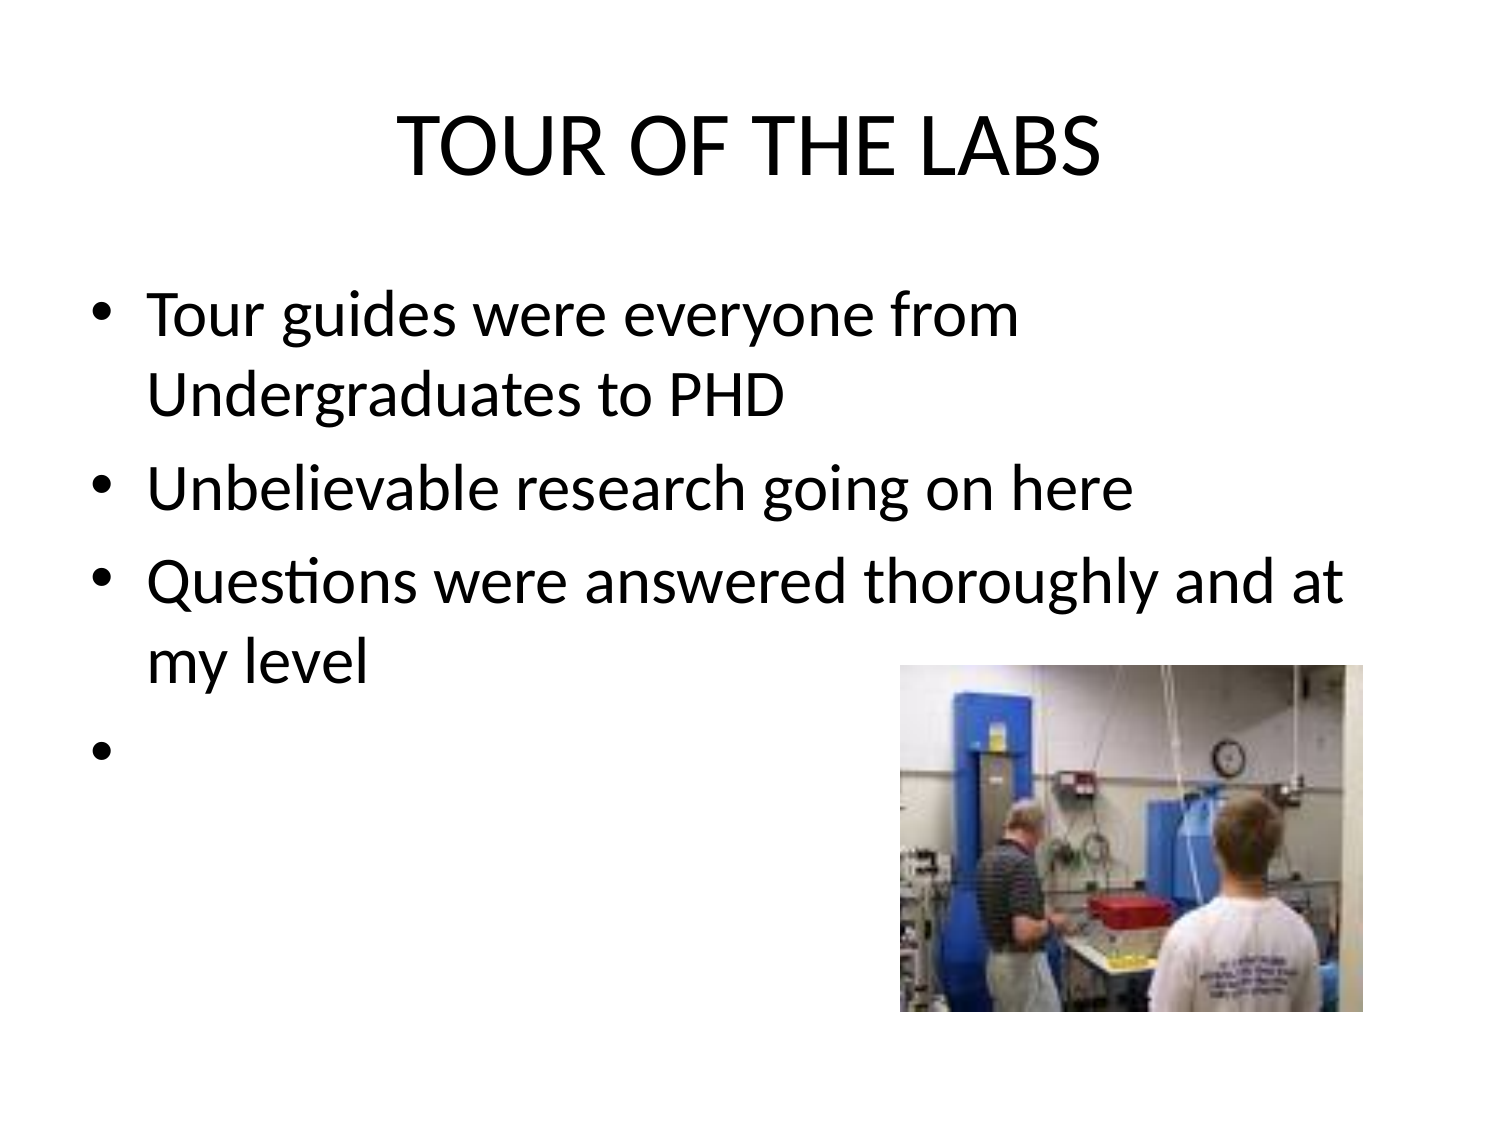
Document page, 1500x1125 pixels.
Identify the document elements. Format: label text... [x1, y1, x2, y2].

title TOUR OF THE LABS [75, 45, 1425, 233]
picture [899, 664, 1363, 1012]
list Tour guides were everyone from Undergraduates to PHD Unbelievable research going on here Questions were answered thoroughly and at my level [75, 262, 1425, 1005]
